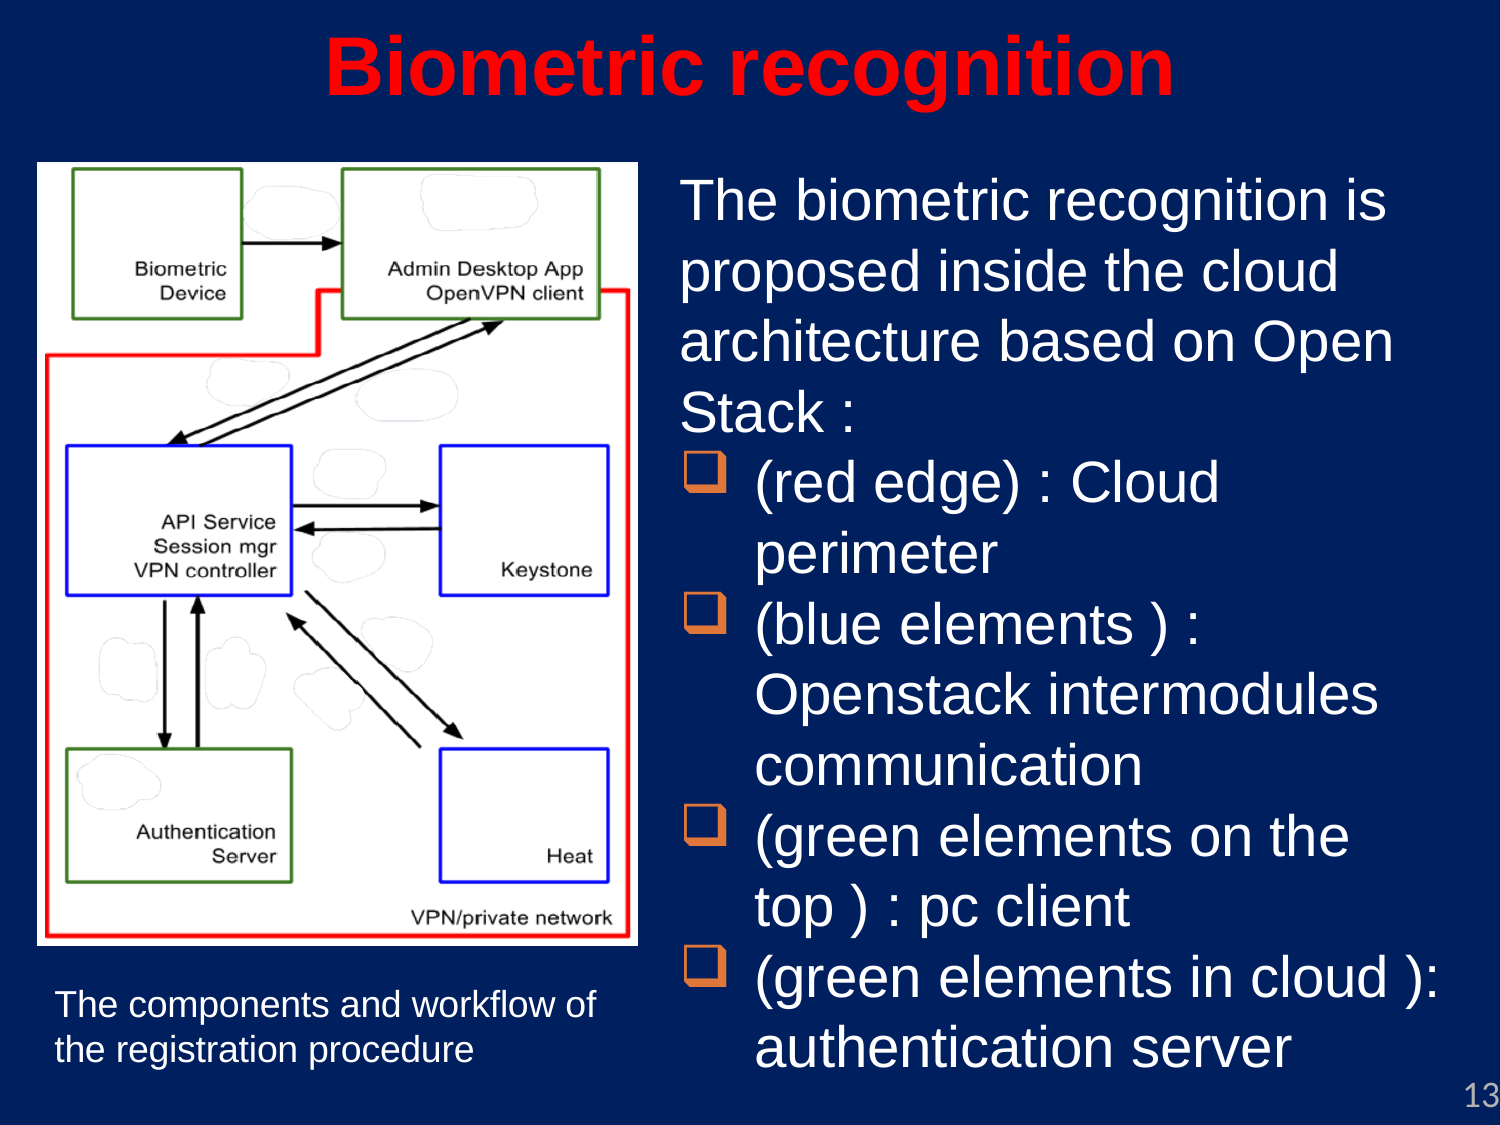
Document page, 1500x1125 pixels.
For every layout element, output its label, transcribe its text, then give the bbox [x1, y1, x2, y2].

picture [37, 162, 638, 946]
slide_number 13 [1437, 1069, 1500, 1125]
text_box The biometric recognition is proposed inside the cloud architecture based on Open Stack : (red edge) : Cloud perimeter (blue elements ) : Openstack intermodules communication (green elements on the top ) : pc client (green elements in cloud ): authentication server [662, 154, 1500, 1125]
title Biometric recognition [44, 12, 1456, 114]
text_box The components and workflow of the registration procedure [37, 972, 788, 1078]
